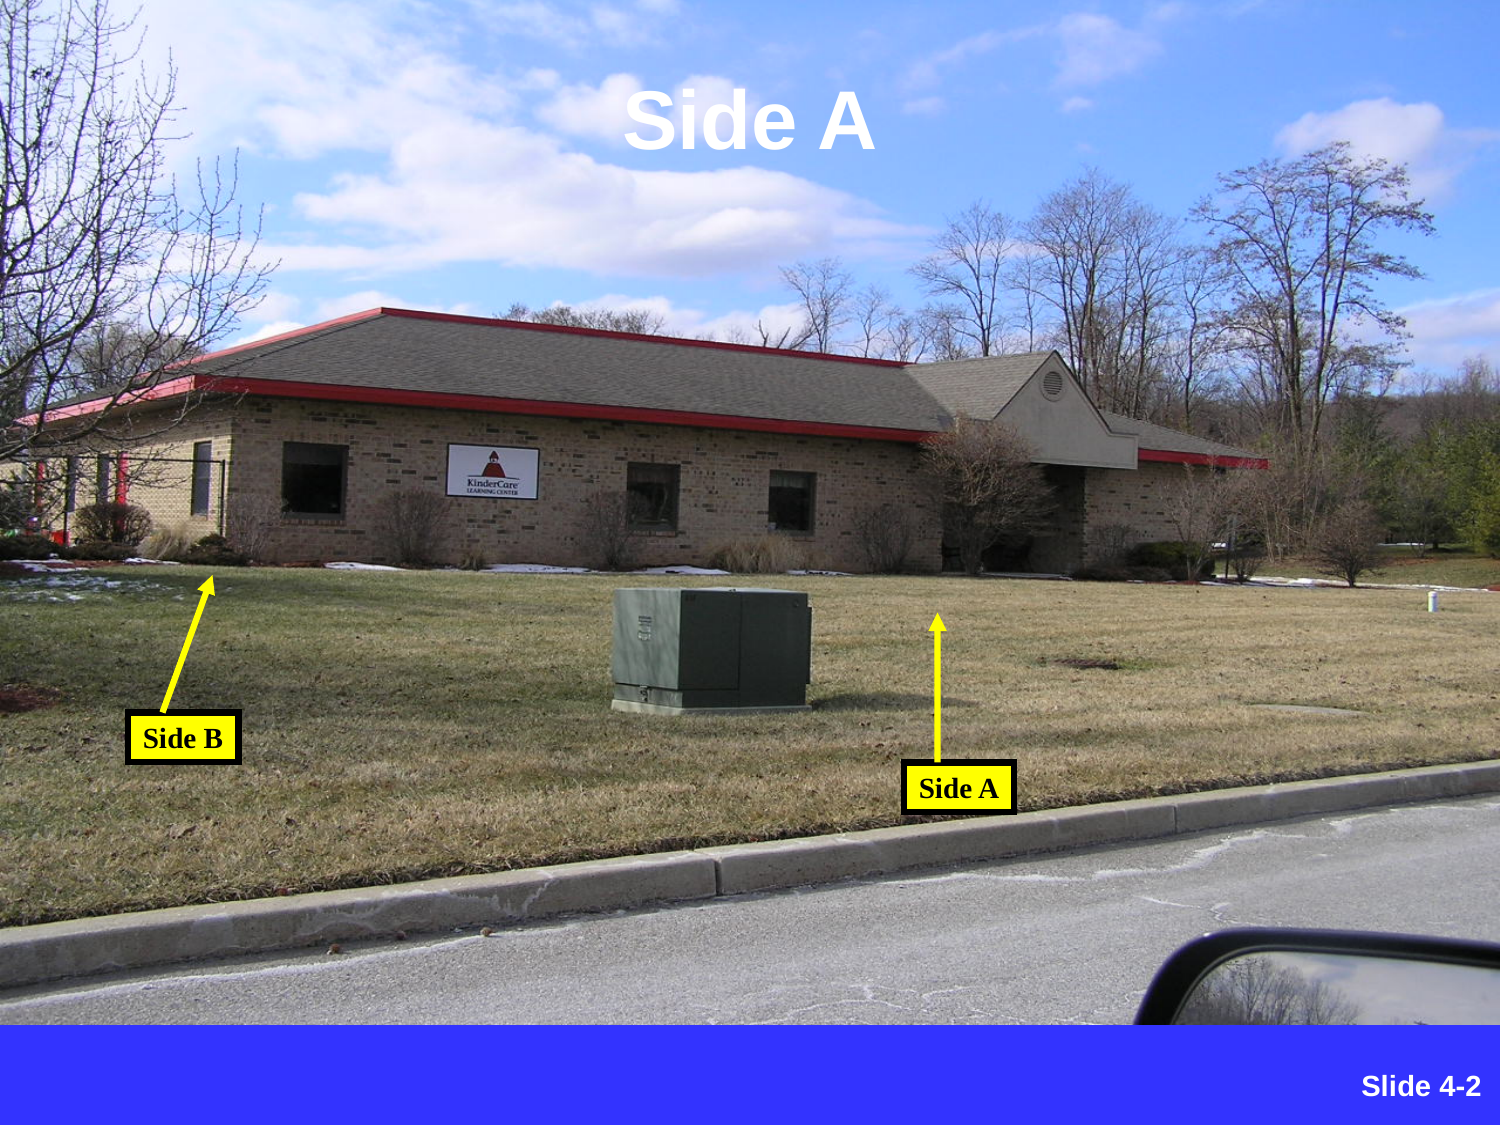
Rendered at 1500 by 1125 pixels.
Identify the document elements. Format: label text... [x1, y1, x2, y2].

slide_number Slide 4-102 [1146, 1059, 1497, 1125]
picture [0, 0, 1500, 1026]
